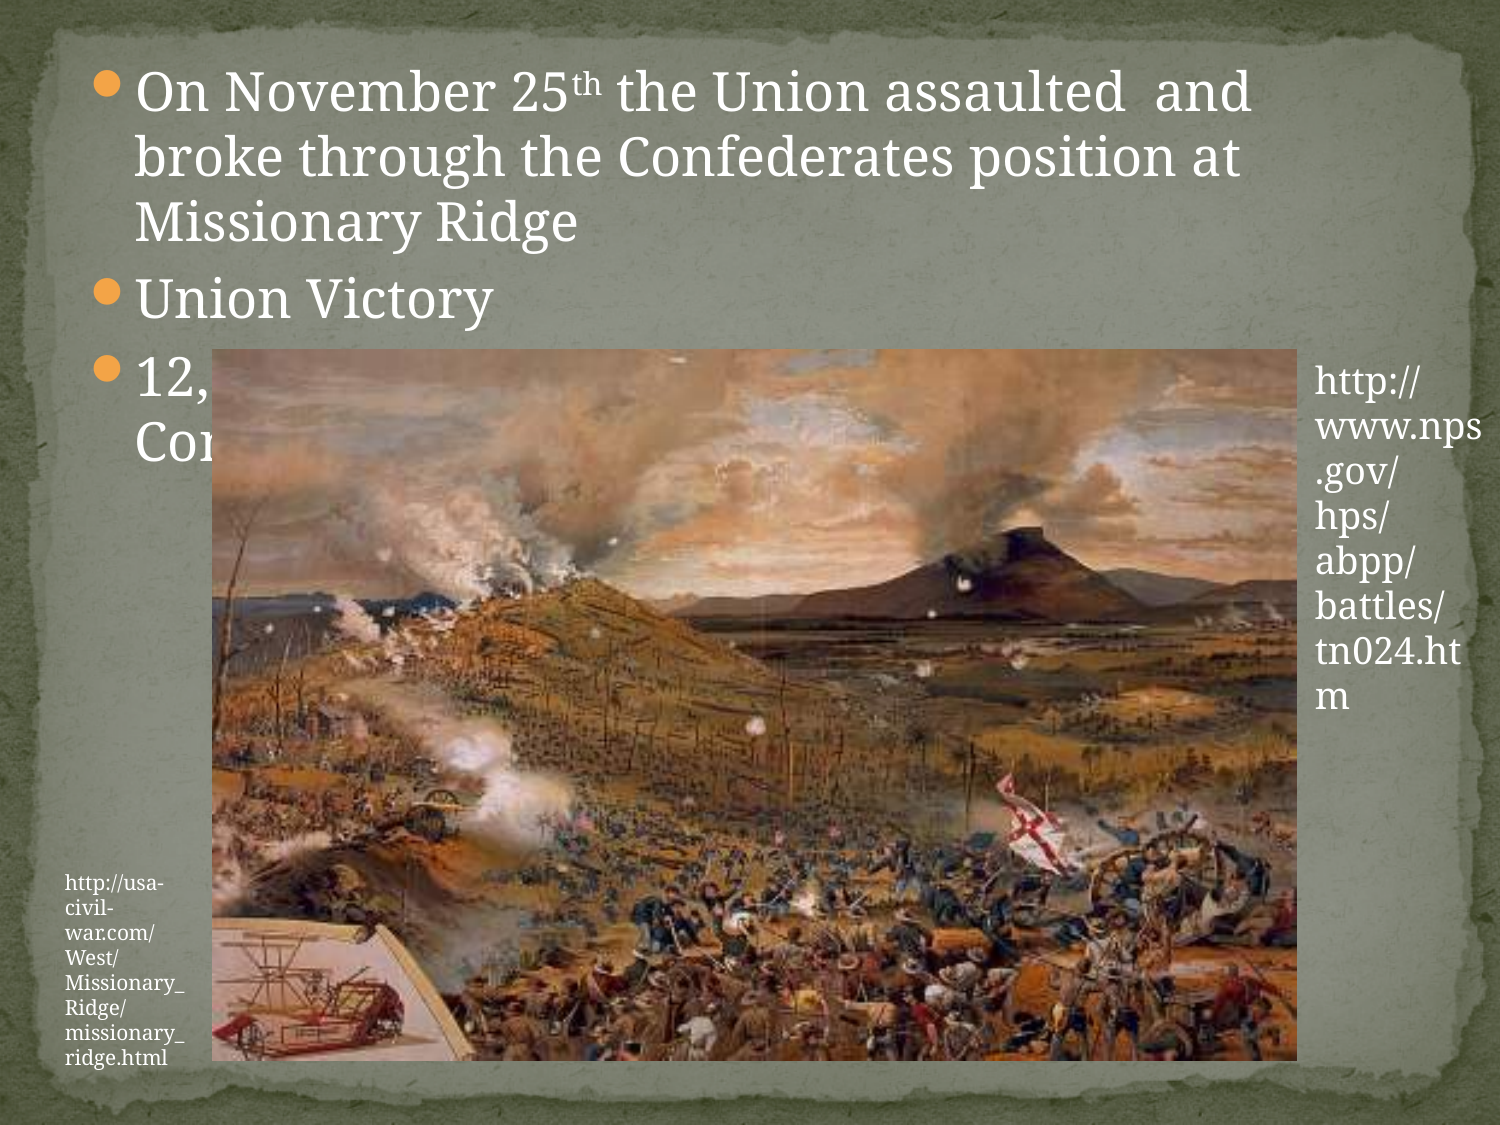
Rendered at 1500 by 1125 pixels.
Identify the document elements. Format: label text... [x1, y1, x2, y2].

text_box http://usa-civil-war.com/West/Missionary_Ridge/missionary_ridge.html [49, 862, 200, 1077]
picture [212, 349, 1297, 1061]
text_box http://www.nps.gov/hps/abpp/battles/tn024.htm [1303, 349, 1500, 725]
list On November 25th the Union assaulted and broke through the Confederates position at Missionary Ridge Union Victory 12, 485 casualties, 5,815 union and 6,670 Confederates [75, 50, 1425, 800]
